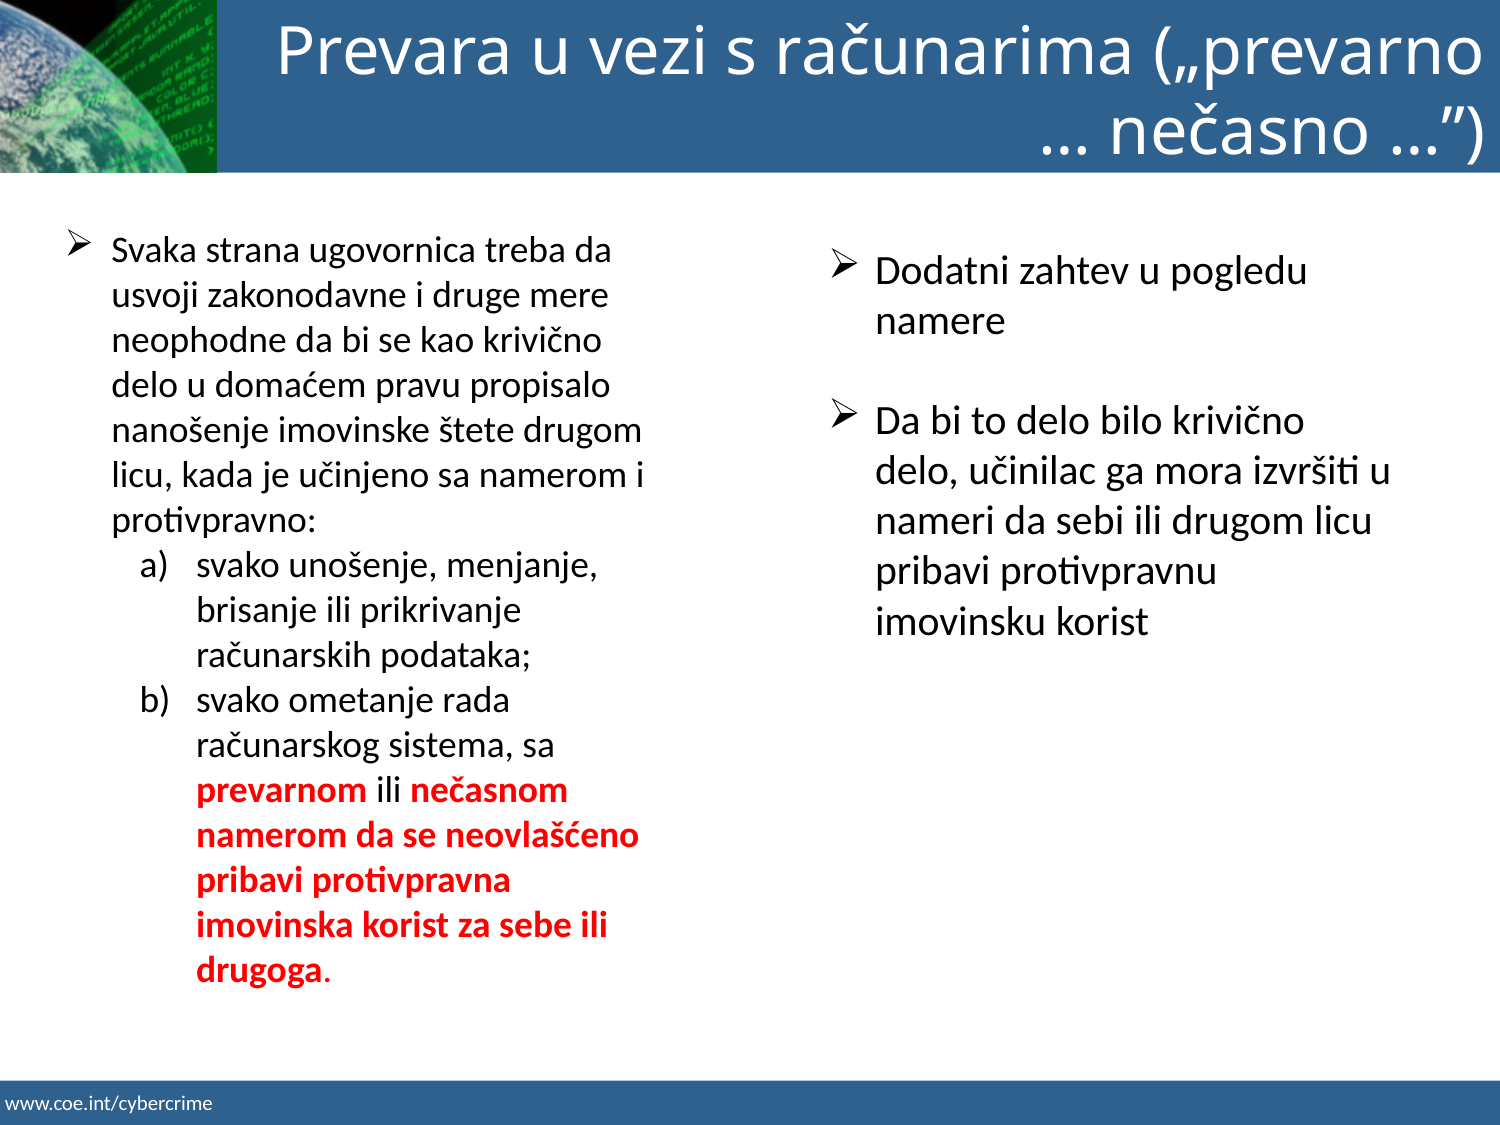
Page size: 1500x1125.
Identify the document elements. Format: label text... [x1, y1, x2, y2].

text_box Dodatni zahtev u pogledu namere Da bi to delo bilo krivično delo, učinilac ga mora izvršiti u nameri da sebi ili drugom licu pribavi protivpravnu imovinsku korist [813, 235, 1409, 651]
text_box Prevara u vezi s računarima („prevarno … nečasno …”) [247, 0, 1500, 176]
text_box Svaka strana ugovornica treba da usvoji zakonodavne i druge mere neophodne da bi se kao krivično delo u domaćem pravu propisalo nanošenje imovinske štete drugom licu, kada je učinjeno sa namerom i protivpravno: svako unošenje, menjanje, brisanje ili prikrivanje računarskih podataka; svako ometanje rada računarskog sistema, sa prevarnom ili nečasnom namerom da se neovlašćeno pribavi protivpravna imovinska korist za sebe ili drugoga. [49, 217, 688, 1040]
picture [0, 0, 217, 173]
